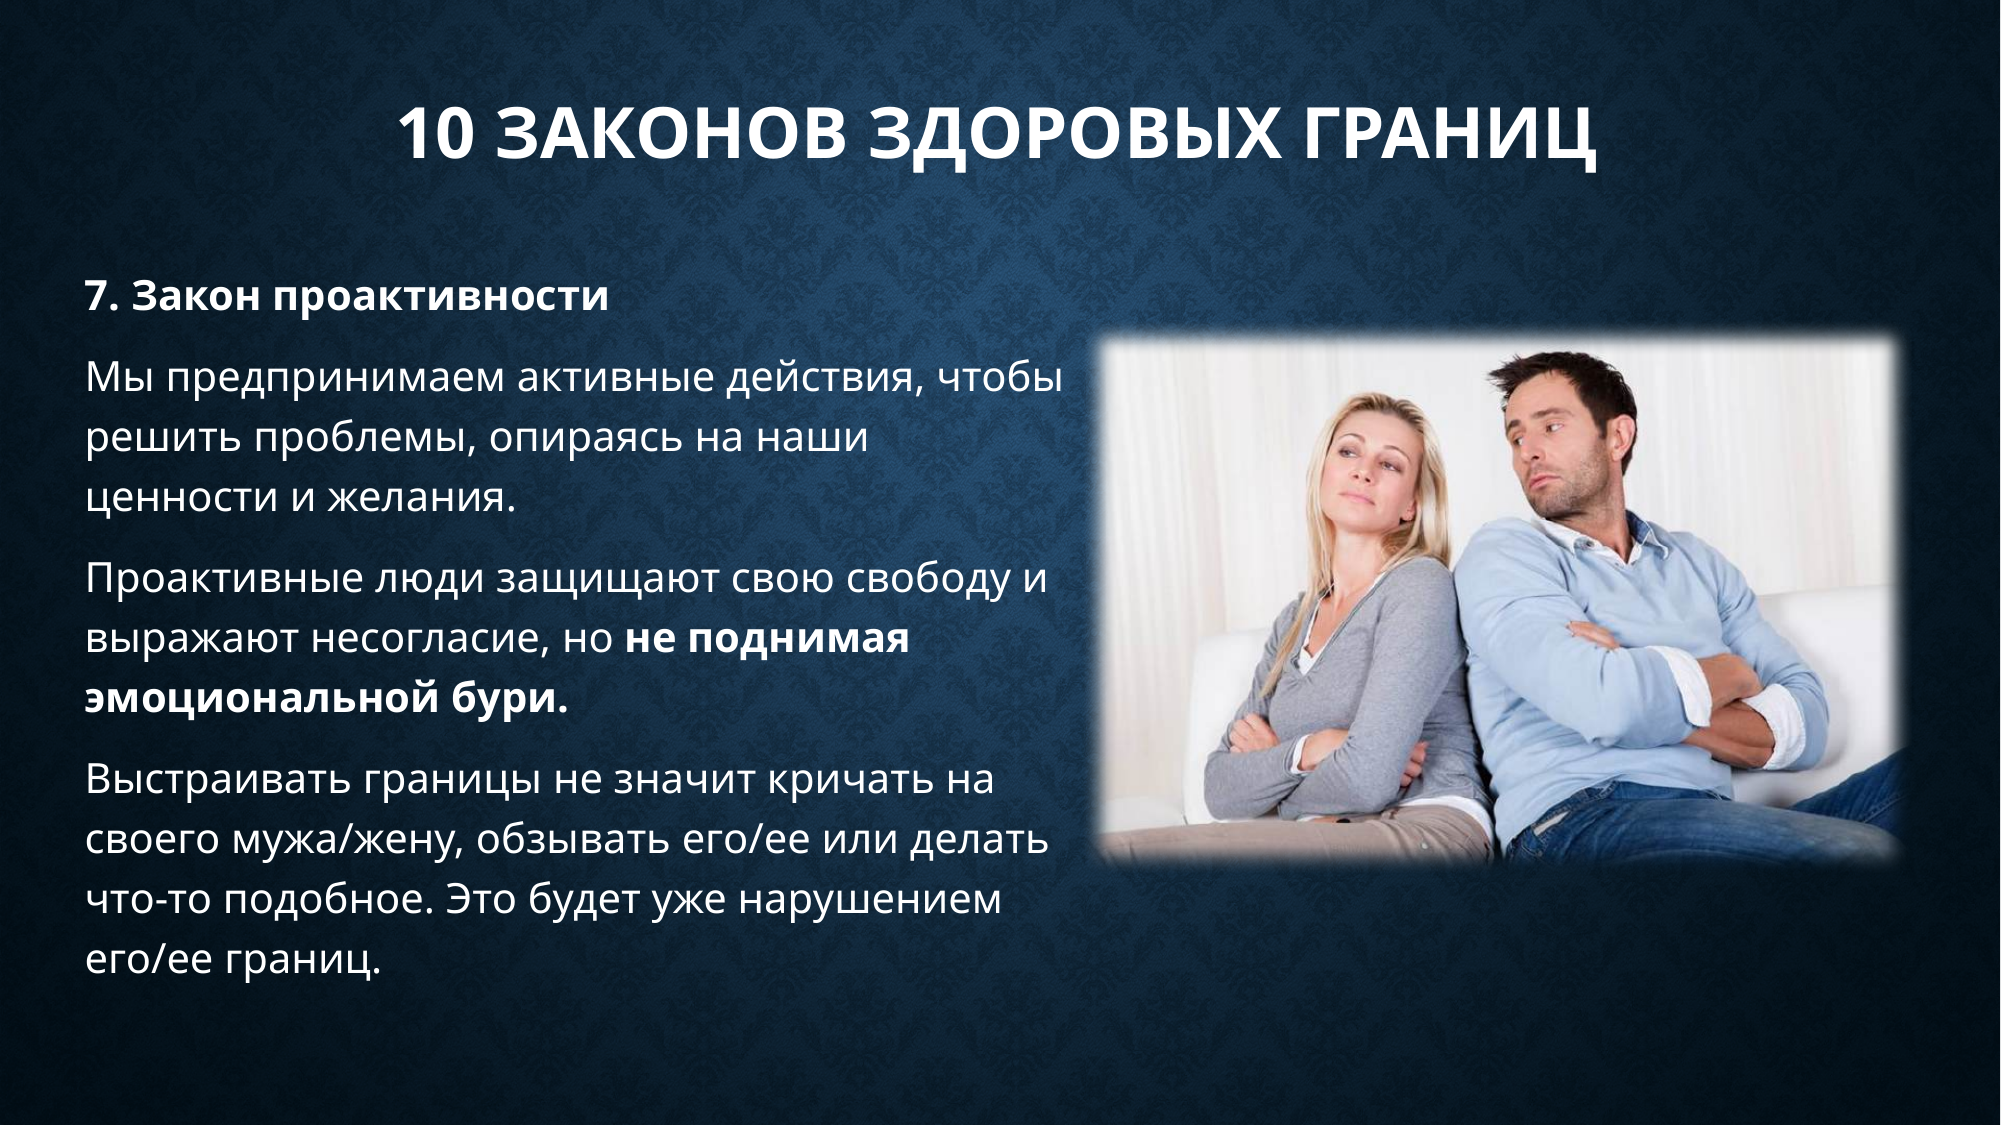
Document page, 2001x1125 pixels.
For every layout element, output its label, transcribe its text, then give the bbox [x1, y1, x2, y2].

list 7. Закон проактивности Мы предпринимаем активные действия, чтобы решить проблемы, опираясь на наши ценности и желания. Проактивные люди защищают свою свободу и выражают несогласие, но не поднимая эмоциональной бури. Выстраивать границы не значит кричать на своего мужа/жену, обзывать его/ее или делать что-то подобное. Это будет уже нарушением его/ее границ. [69, 251, 1082, 1071]
title 10 Законов здоровых границ [63, 54, 1931, 217]
picture [1080, 319, 1914, 875]
